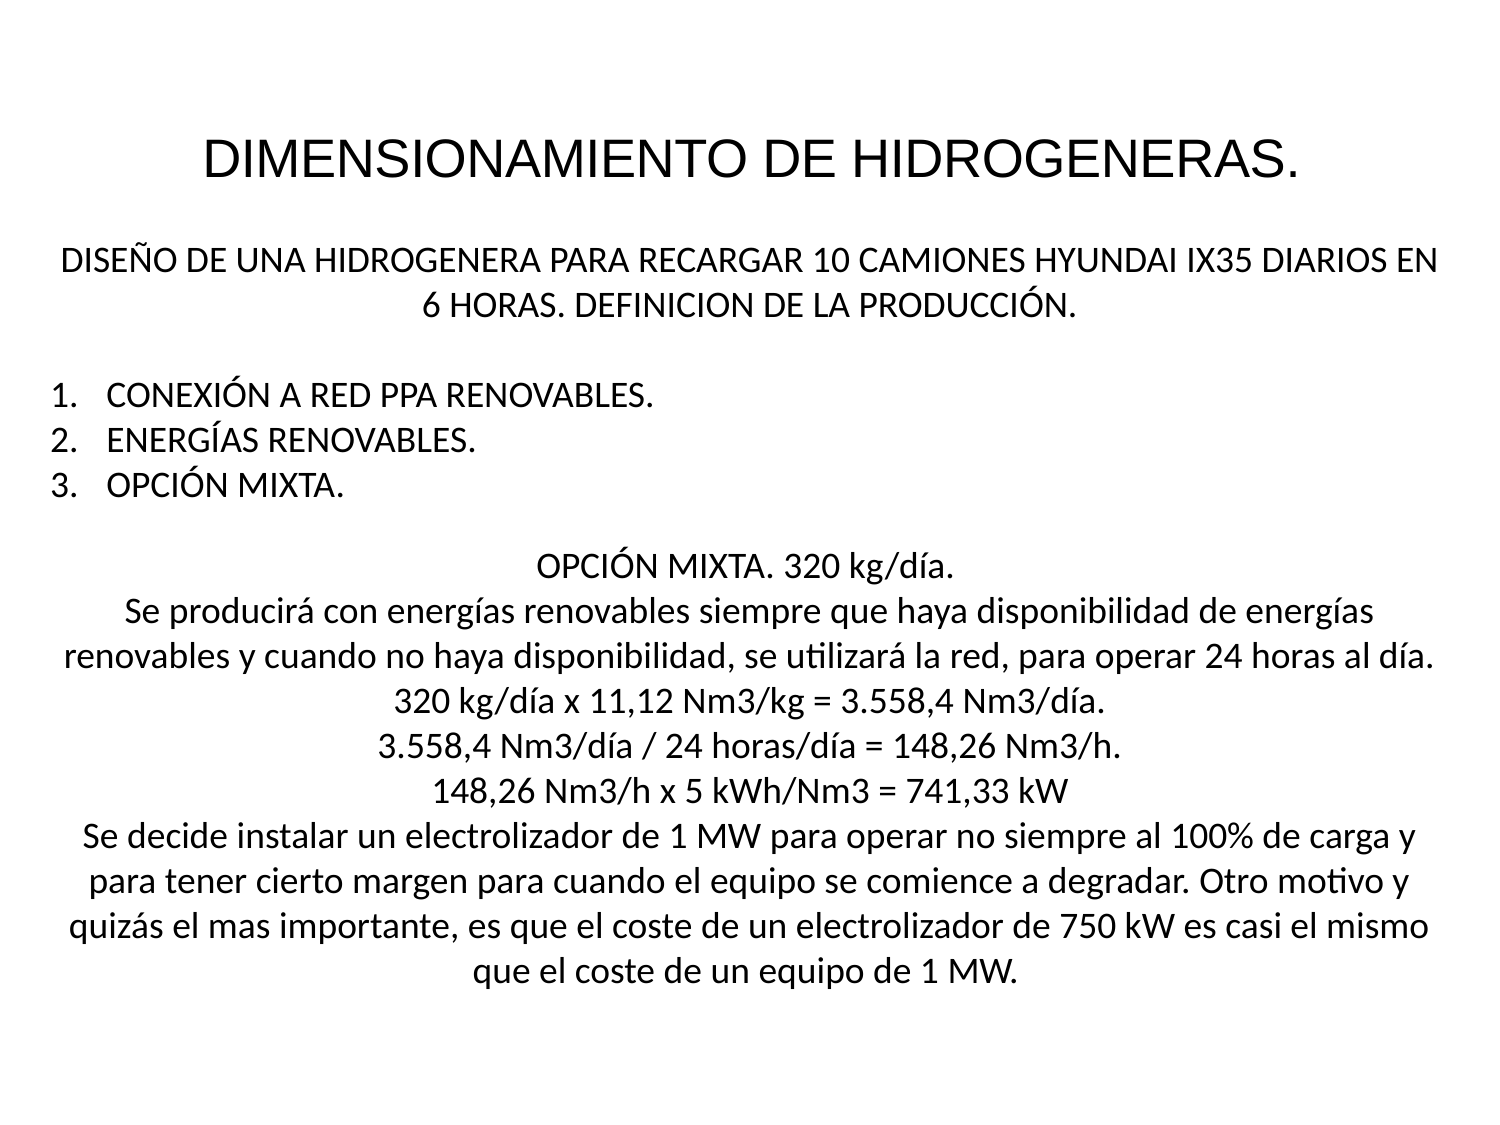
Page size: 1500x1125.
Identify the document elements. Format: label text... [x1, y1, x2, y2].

text_box OPCIÓN MIXTA. 320 kg/día. Se producirá con energías renovables siempre que haya disponibilidad de energías renovables y cuando no haya disponibilidad, se utilizará la red, para operar 24 horas al día. 320 kg/día x 11,12 Nm3/kg = 3.558,4 Nm3/día. 3.558,4 Nm3/día / 24 horas/día = 148,26 Nm3/h. 148,26 Nm3/h x 5 kWh/Nm3 = 741,33 kW Se decide instalar un electrolizador de 1 MW para operar no siempre al 100% de carga y para tener cierto margen para cuando el equipo se comience a degradar. Otro motivo y quizás el mas importante, es que el coste de un electrolizador de 750 kW es casi el mismo que el coste de un equipo de 1 MW. [35, 533, 1465, 999]
text_box DISEÑO DE UNA HIDROGENERA PARA RECARGAR 10 CAMIONES HYUNDAI IX35 DIARIOS EN 6 HORAS. DEFINICION DE LA PRODUCCIÓN. CONEXIÓN A RED PPA RENOVABLES. ENERGÍAS RENOVABLES. OPCIÓN MIXTA. [35, 227, 1465, 512]
text_box DIMENSIONAMIENTO DE HIDROGENERAS. [1, 130, 1500, 190]
